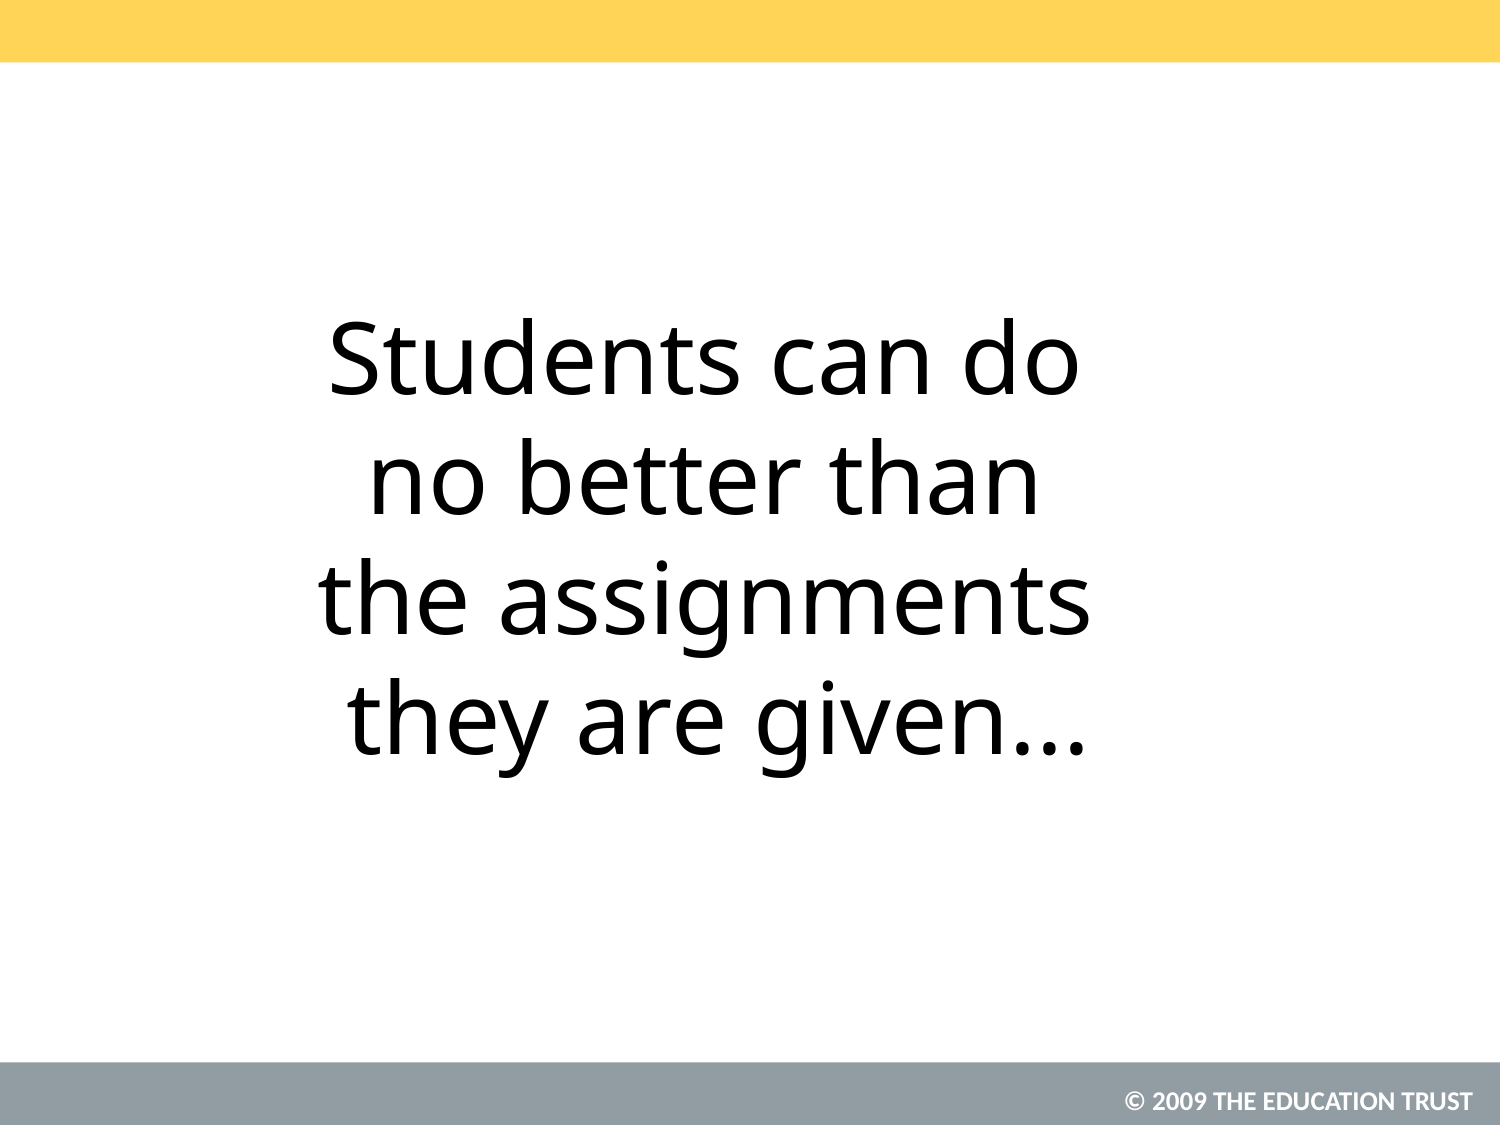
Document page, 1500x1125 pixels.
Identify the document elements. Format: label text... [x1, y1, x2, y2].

text_box Students can do no better than the assignments they are given... [162, 287, 1275, 782]
